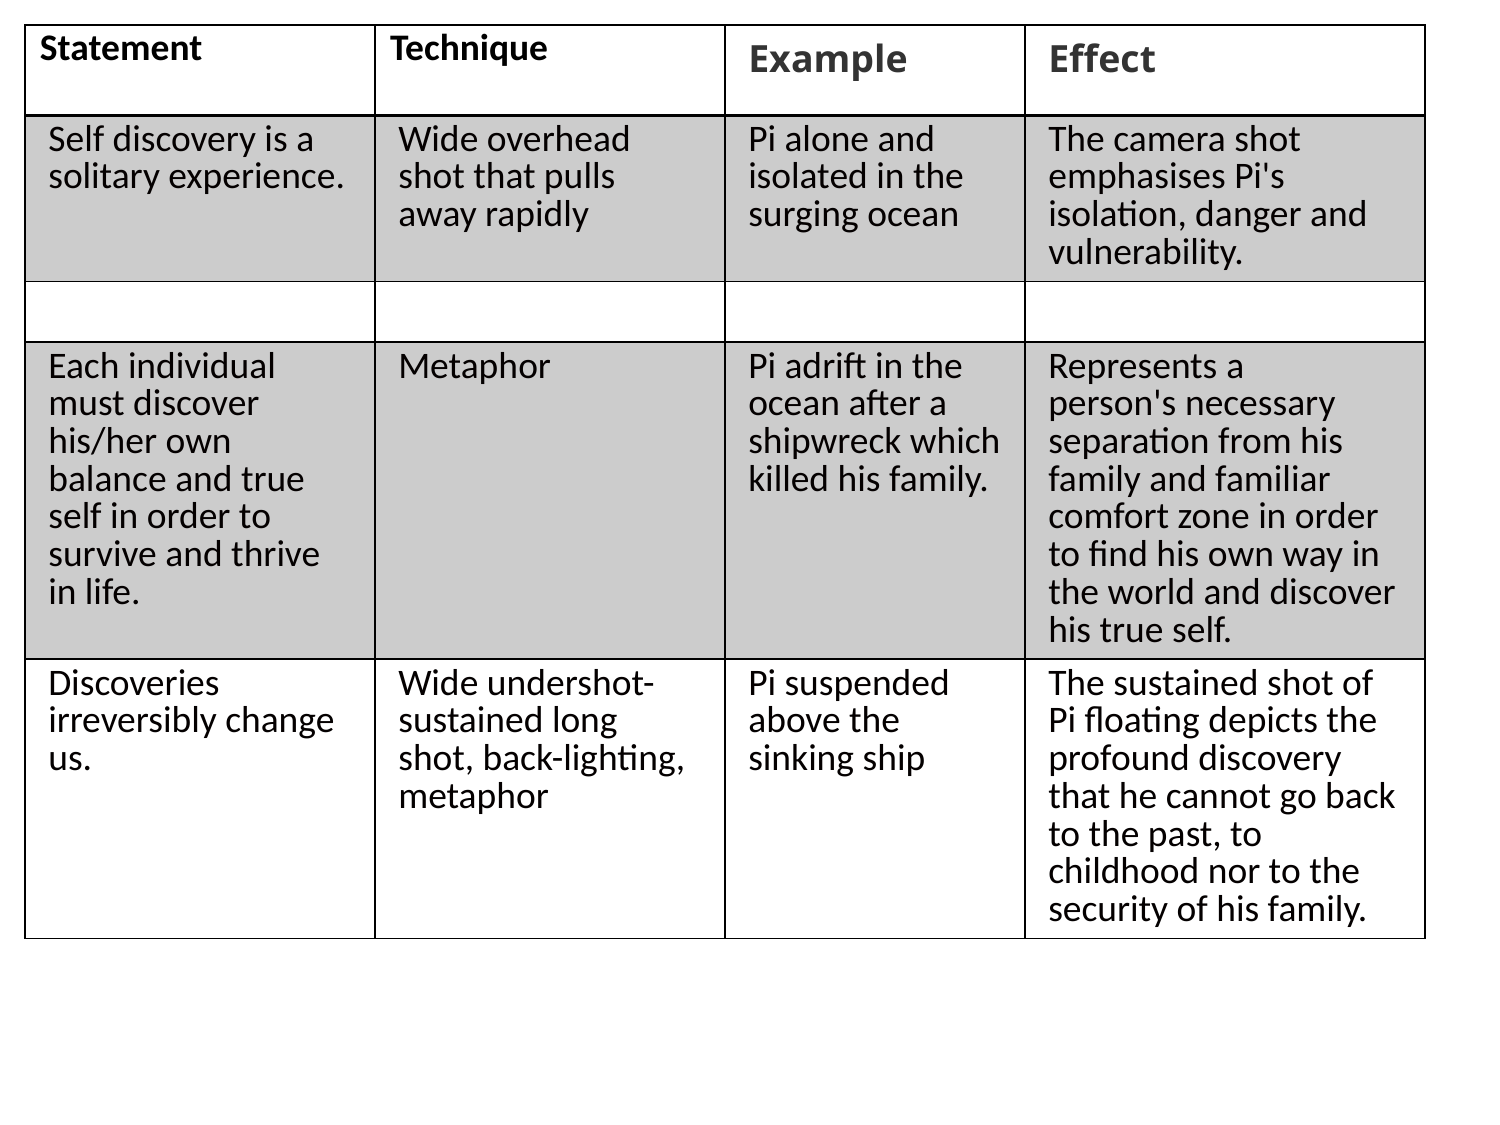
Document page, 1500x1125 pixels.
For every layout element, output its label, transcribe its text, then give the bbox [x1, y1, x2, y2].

table_header Effect [1026, 26, 1424, 114]
table_cell Discoveries irreversibly change us. [26, 660, 374, 938]
table_cell Pi suspended above the sinking ship [726, 660, 1024, 938]
table_cell [26, 282, 374, 341]
table_cell [376, 282, 724, 341]
table_cell Pi alone and isolated in the surging ocean [726, 117, 1024, 281]
table_cell The camera shot emphasises Pi's isolation, danger and vulnerability. [1026, 117, 1424, 281]
table_cell Represents a person's necessary separation from his family and familiar comfort zone in order to find his own way in the world and discover his true self. [1026, 343, 1424, 658]
table_cell Each individual must discover his/her own balance and true self in order to survive and thrive in life. [26, 343, 374, 658]
table_cell The sustained shot of Pi floating depicts the profound discovery that he cannot go back to the past, to childhood nor to the security of his family. [1026, 660, 1424, 938]
table_cell Wide overhead shot that pulls away rapidly [376, 117, 724, 281]
table_cell Metaphor [376, 343, 724, 658]
table_cell Pi adrift in the ocean after a shipwreck which killed his family. [726, 343, 1024, 658]
table_header Example [726, 26, 1024, 114]
table_header Statement [26, 26, 374, 114]
table_cell [726, 282, 1024, 341]
table_cell Wide undershot- sustained long shot, back-lighting, metaphor [376, 660, 724, 938]
table_cell [1026, 282, 1424, 341]
table_cell Self discovery is a solitary experience. [26, 117, 374, 281]
table_header Technique [376, 26, 724, 114]
